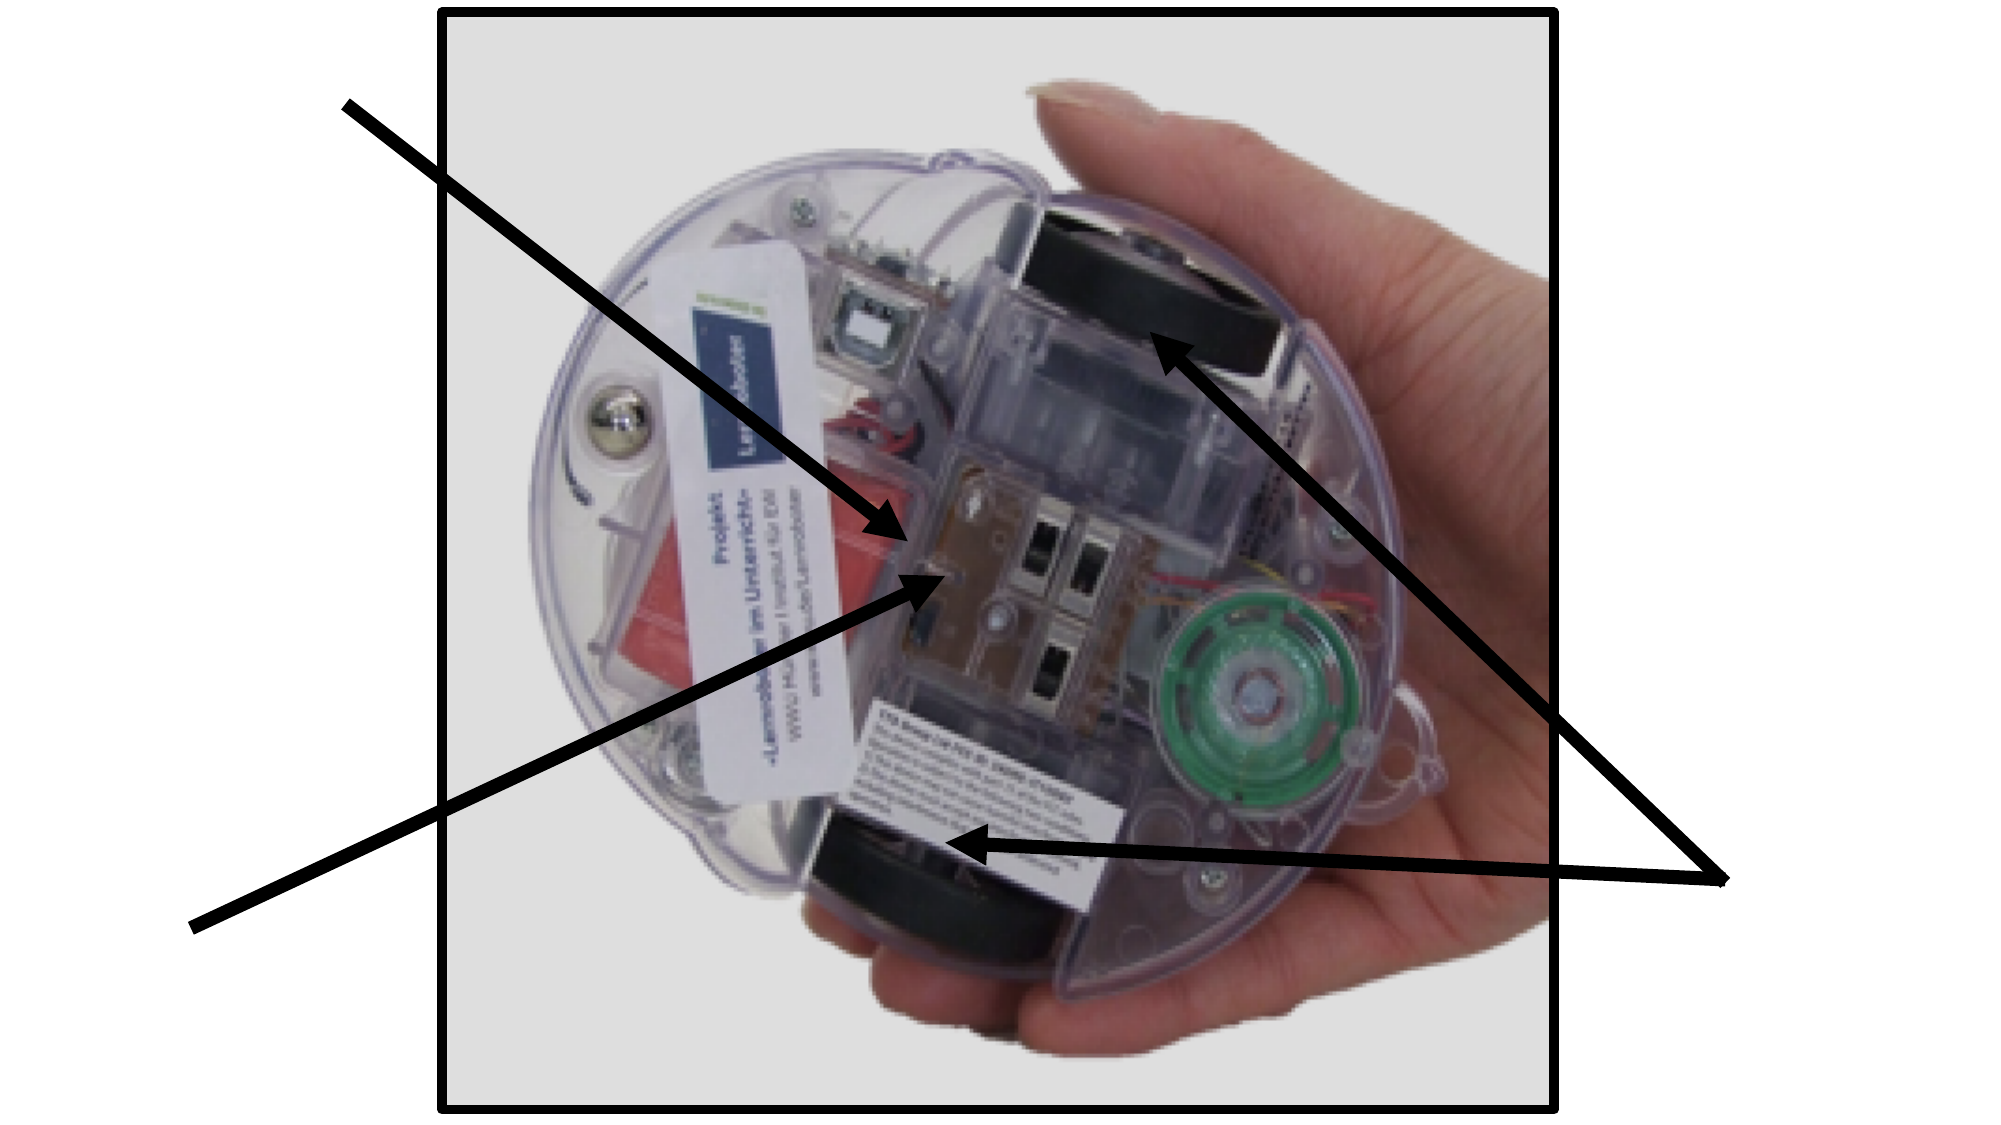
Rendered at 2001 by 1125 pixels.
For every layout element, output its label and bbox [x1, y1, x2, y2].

picture [446, 16, 1550, 842]
picture [446, 880, 1550, 1106]
text_box [1149, 331, 1726, 883]
text_box [945, 842, 1144, 880]
text_box [345, 103, 908, 542]
text_box [190, 575, 946, 929]
